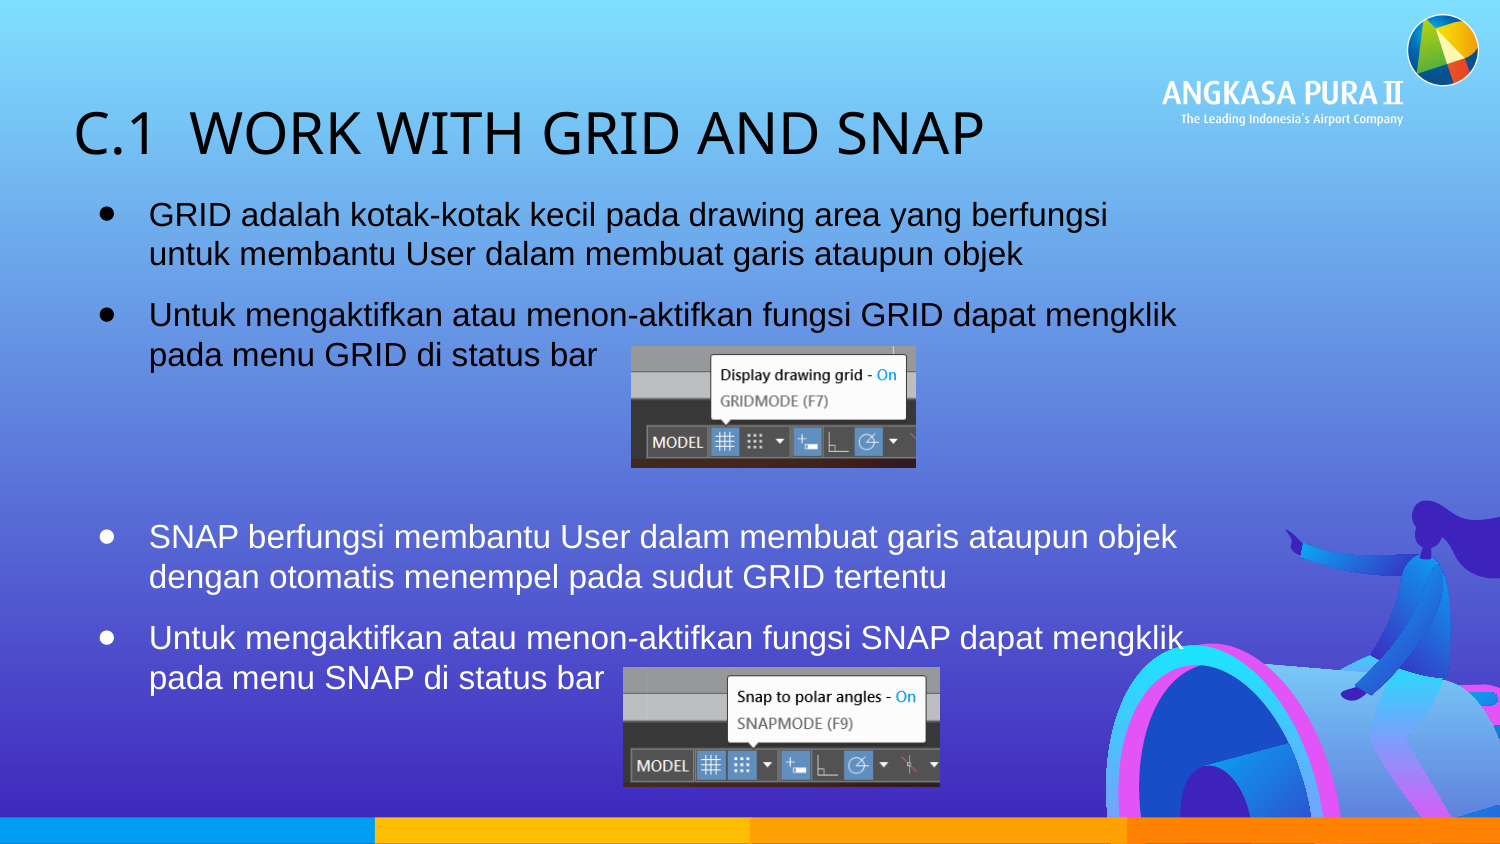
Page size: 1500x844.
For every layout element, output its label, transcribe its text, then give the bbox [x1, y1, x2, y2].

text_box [1112, 477, 1500, 816]
picture [1162, 14, 1479, 126]
picture [630, 346, 917, 468]
text_box C.1 WORK WITH GRID AND SNAP [58, 81, 1062, 201]
picture [623, 667, 940, 787]
text_box GRID adalah kotak-kotak kecil pada drawing area yang berfungsi untuk membantu User dalam membuat garis ataupun objek Untuk mengaktifkan atau menon-aktifkan fungsi GRID dapat mengklik pada menu GRID di status bar SNAP berfungsi membantu User dalam membuat garis ataupun objek dengan otomatis menempel pada sudut GRID tertentu Untuk mengaktifkan atau menon-aktifkan fungsi SNAP dapat mengklik pada menu SNAP di status bar [58, 177, 1205, 797]
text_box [0, 817, 1500, 844]
